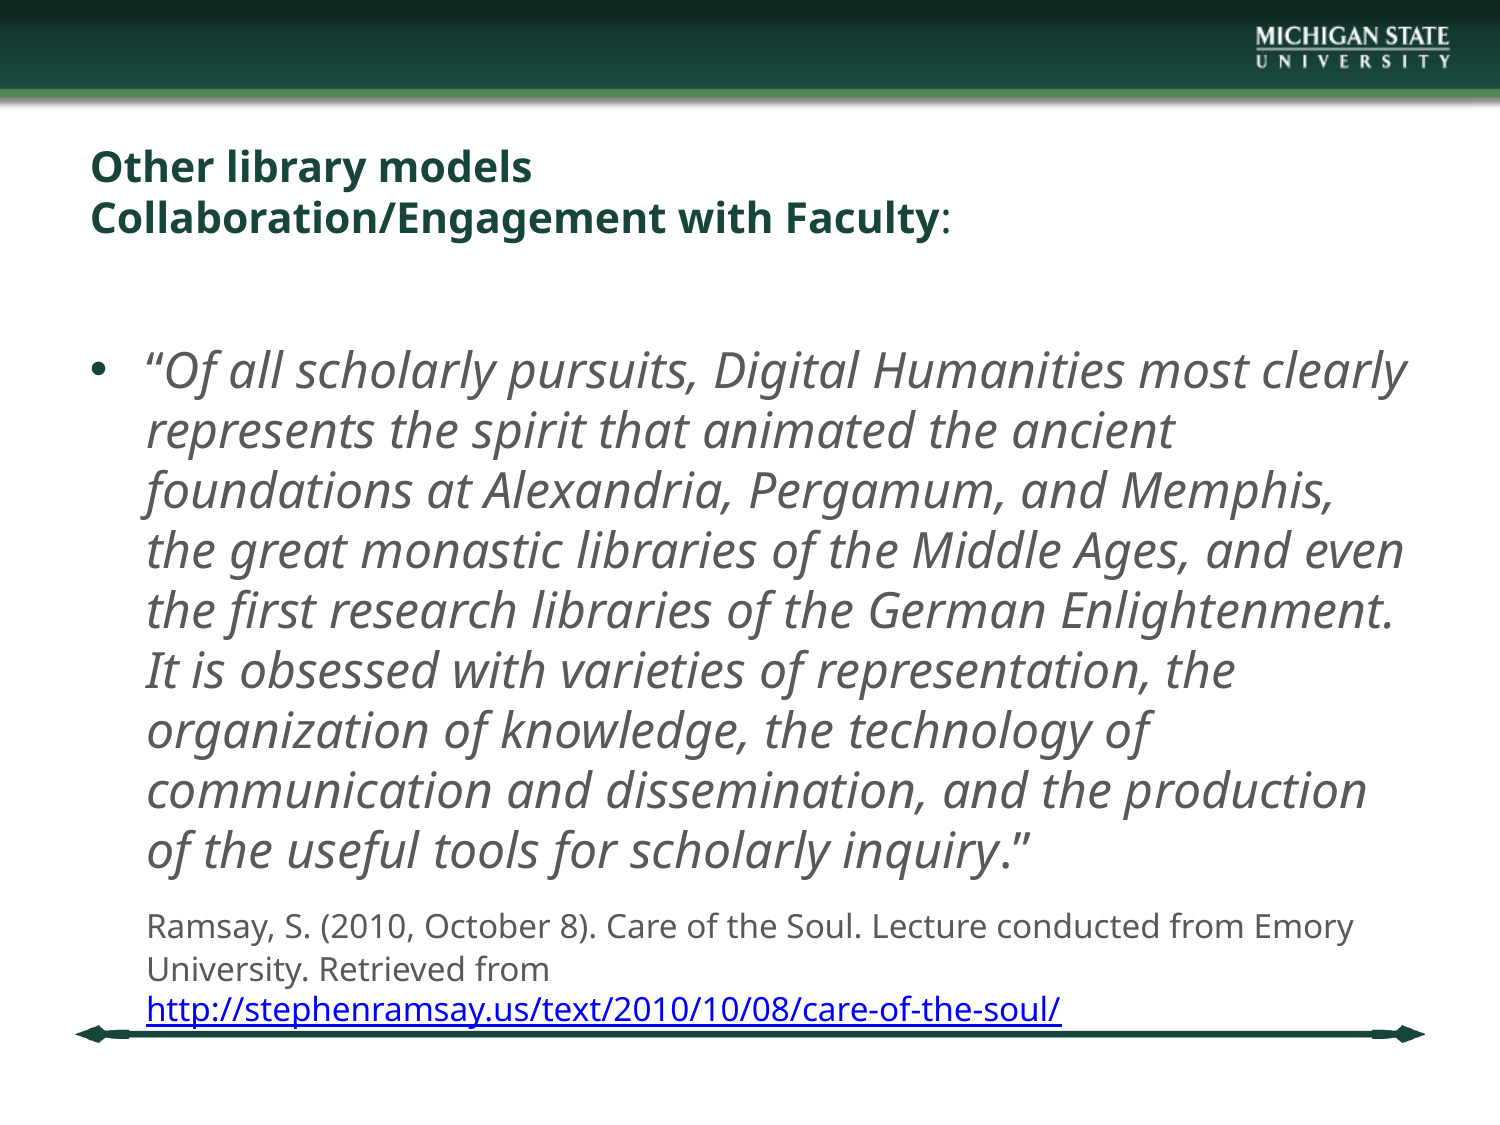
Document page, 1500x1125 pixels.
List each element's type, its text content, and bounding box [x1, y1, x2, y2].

picture [0, 0, 1500, 110]
picture [75, 1025, 1425, 1043]
title Other library models Collaboration/Engagement with Faculty: [75, 132, 1425, 304]
list “Of all scholarly pursuits, Digital Humanities most clearly represents the spirit that animated the ancient foundations at Alexandria, Pergamum, and Memphis, the great monastic libraries of the Middle Ages, and even the first research libraries of the German Enlightenment. It is obsessed with varieties of representation, the organization of knowledge, the technology of communication and dissemination, and the production of the useful tools for scholarly inquiry.” Ramsay, S. (2010, October 8). Care of the Soul. Lecture conducted from Emory University. Retrieved from http://stephenramsay.us/text/2010/10/08/care-of-the-soul/ [75, 331, 1425, 999]
